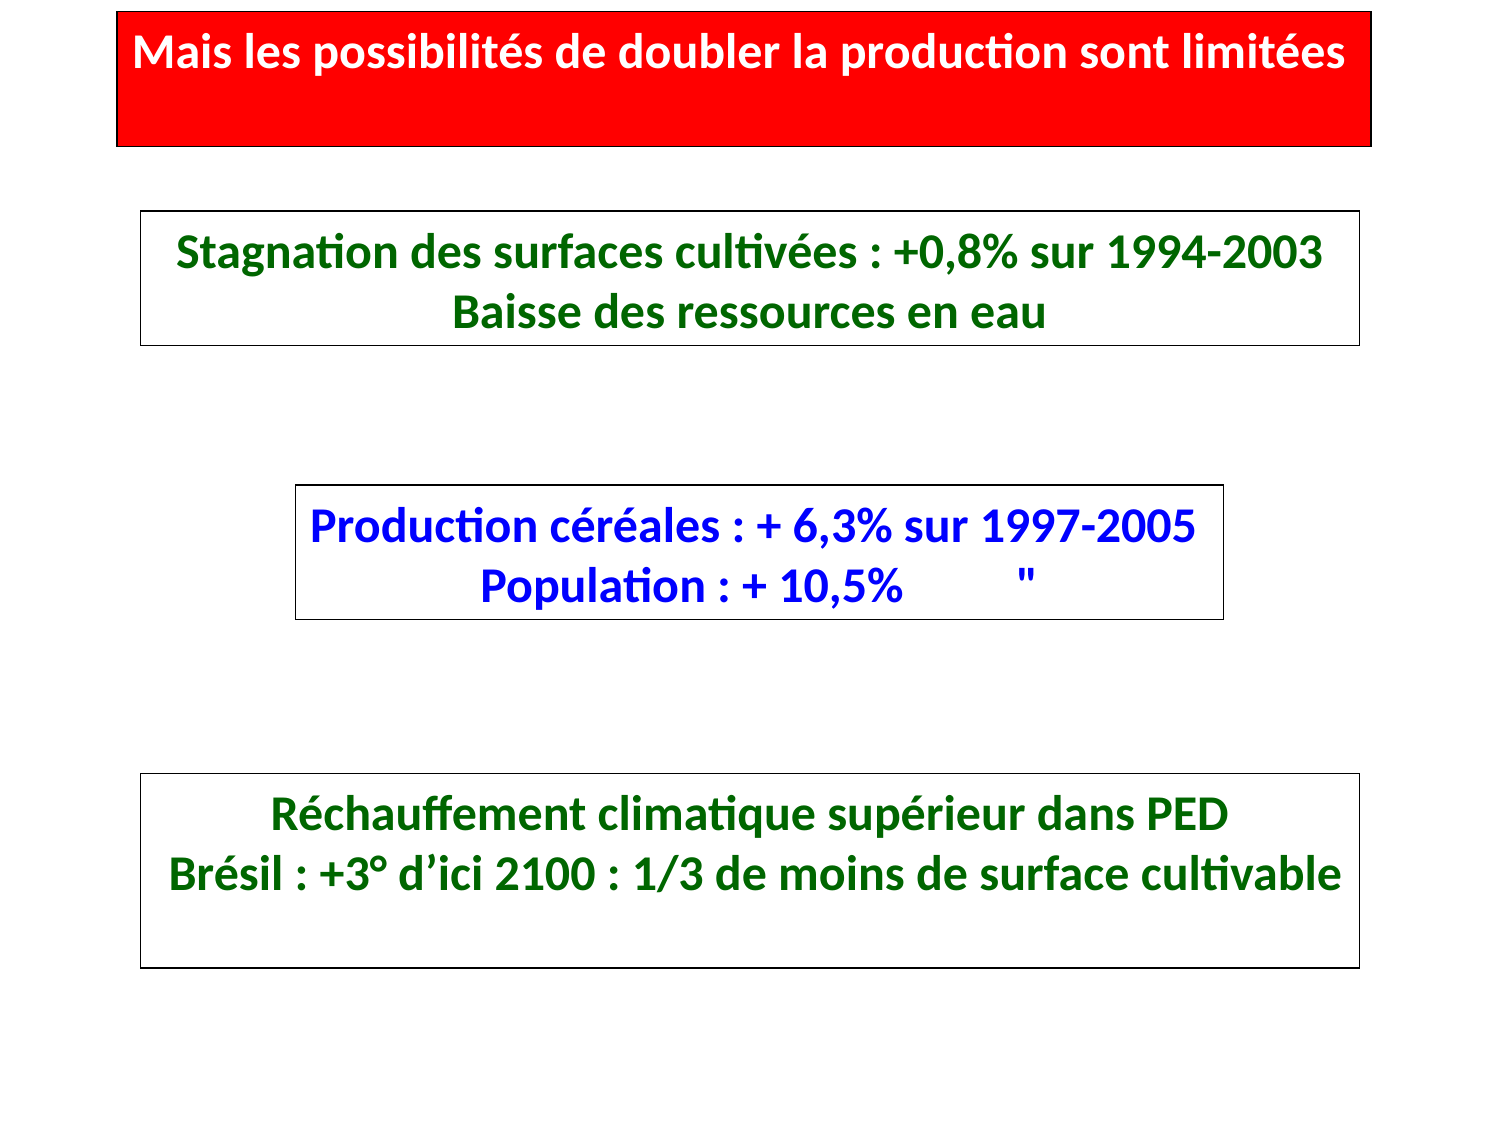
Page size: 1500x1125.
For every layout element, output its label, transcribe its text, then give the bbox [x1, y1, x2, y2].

text_box Mais les possibilités de doubler la production sont limitées [117, 11, 1372, 147]
text_box Réchauffement climatique supérieur dans PED Brésil : +3° d’ici 2100 : 1/3 de moins de surface cultivable [140, 773, 1360, 969]
text_box Stagnation des surfaces cultivées : +0,8% sur 1994-2003 Baisse des ressources en eau [140, 210, 1360, 346]
text_box Production céréales : + 6,3% sur 1997-2005 Population : + 10,5% " [295, 484, 1224, 620]
